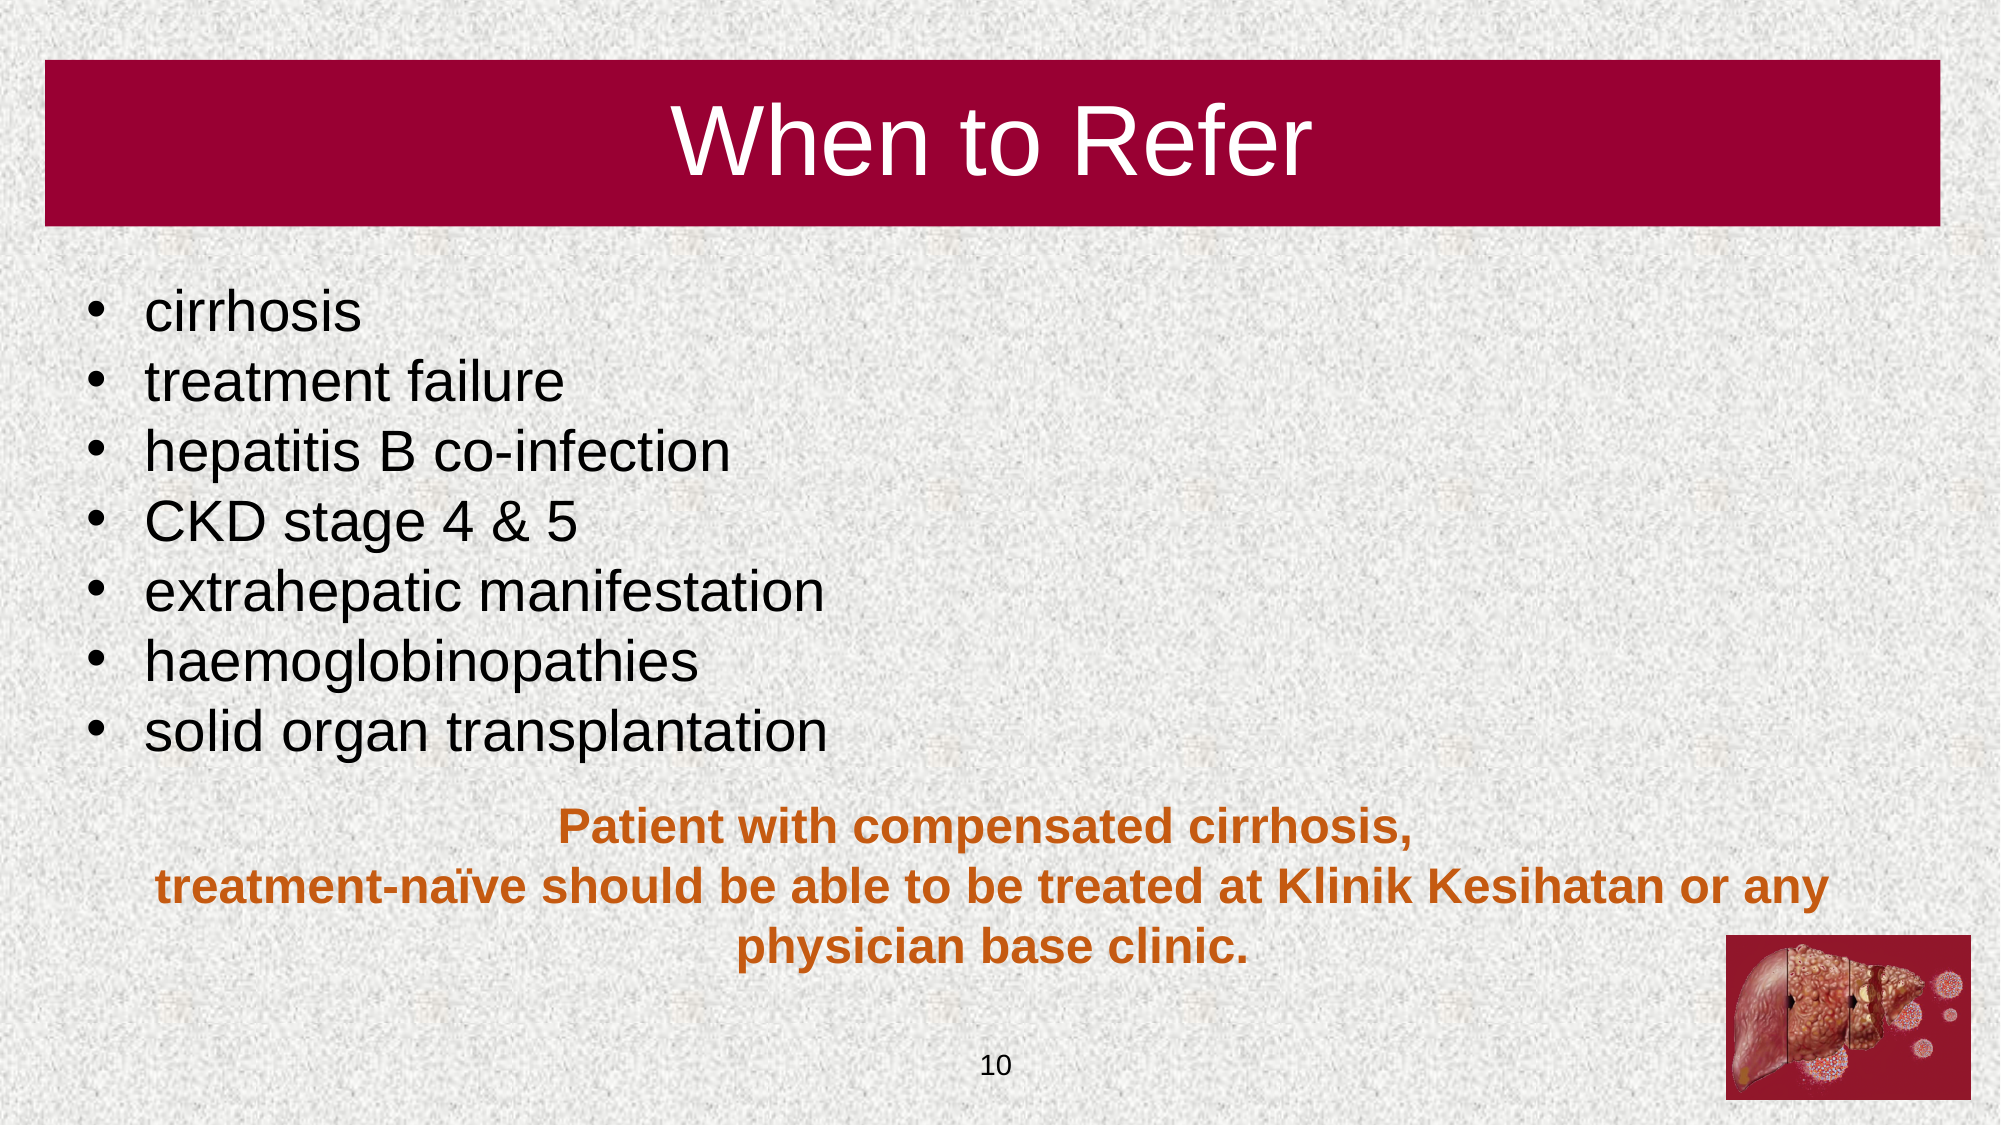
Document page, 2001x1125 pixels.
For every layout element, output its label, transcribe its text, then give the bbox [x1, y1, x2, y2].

list cirrhosis treatment failure hepatitis B co-infection CKD stage 4 & 5 extrahepatic manifestation haemoglobinopathies solid organ transplantation [71, 265, 1915, 782]
text_box 10 [964, 1024, 1028, 1104]
picture [0, 0, 2001, 1125]
slide_number 10 [1412, 1042, 1863, 1103]
text_box When to Refer [45, 59, 1941, 227]
title When to Refer [137, 227, 1863, 265]
text_box Patient with compensated cirrhosis, treatment-naïve should be able to be treated at Klinik Kesihatan or any physician base clinic. [71, 786, 1915, 982]
